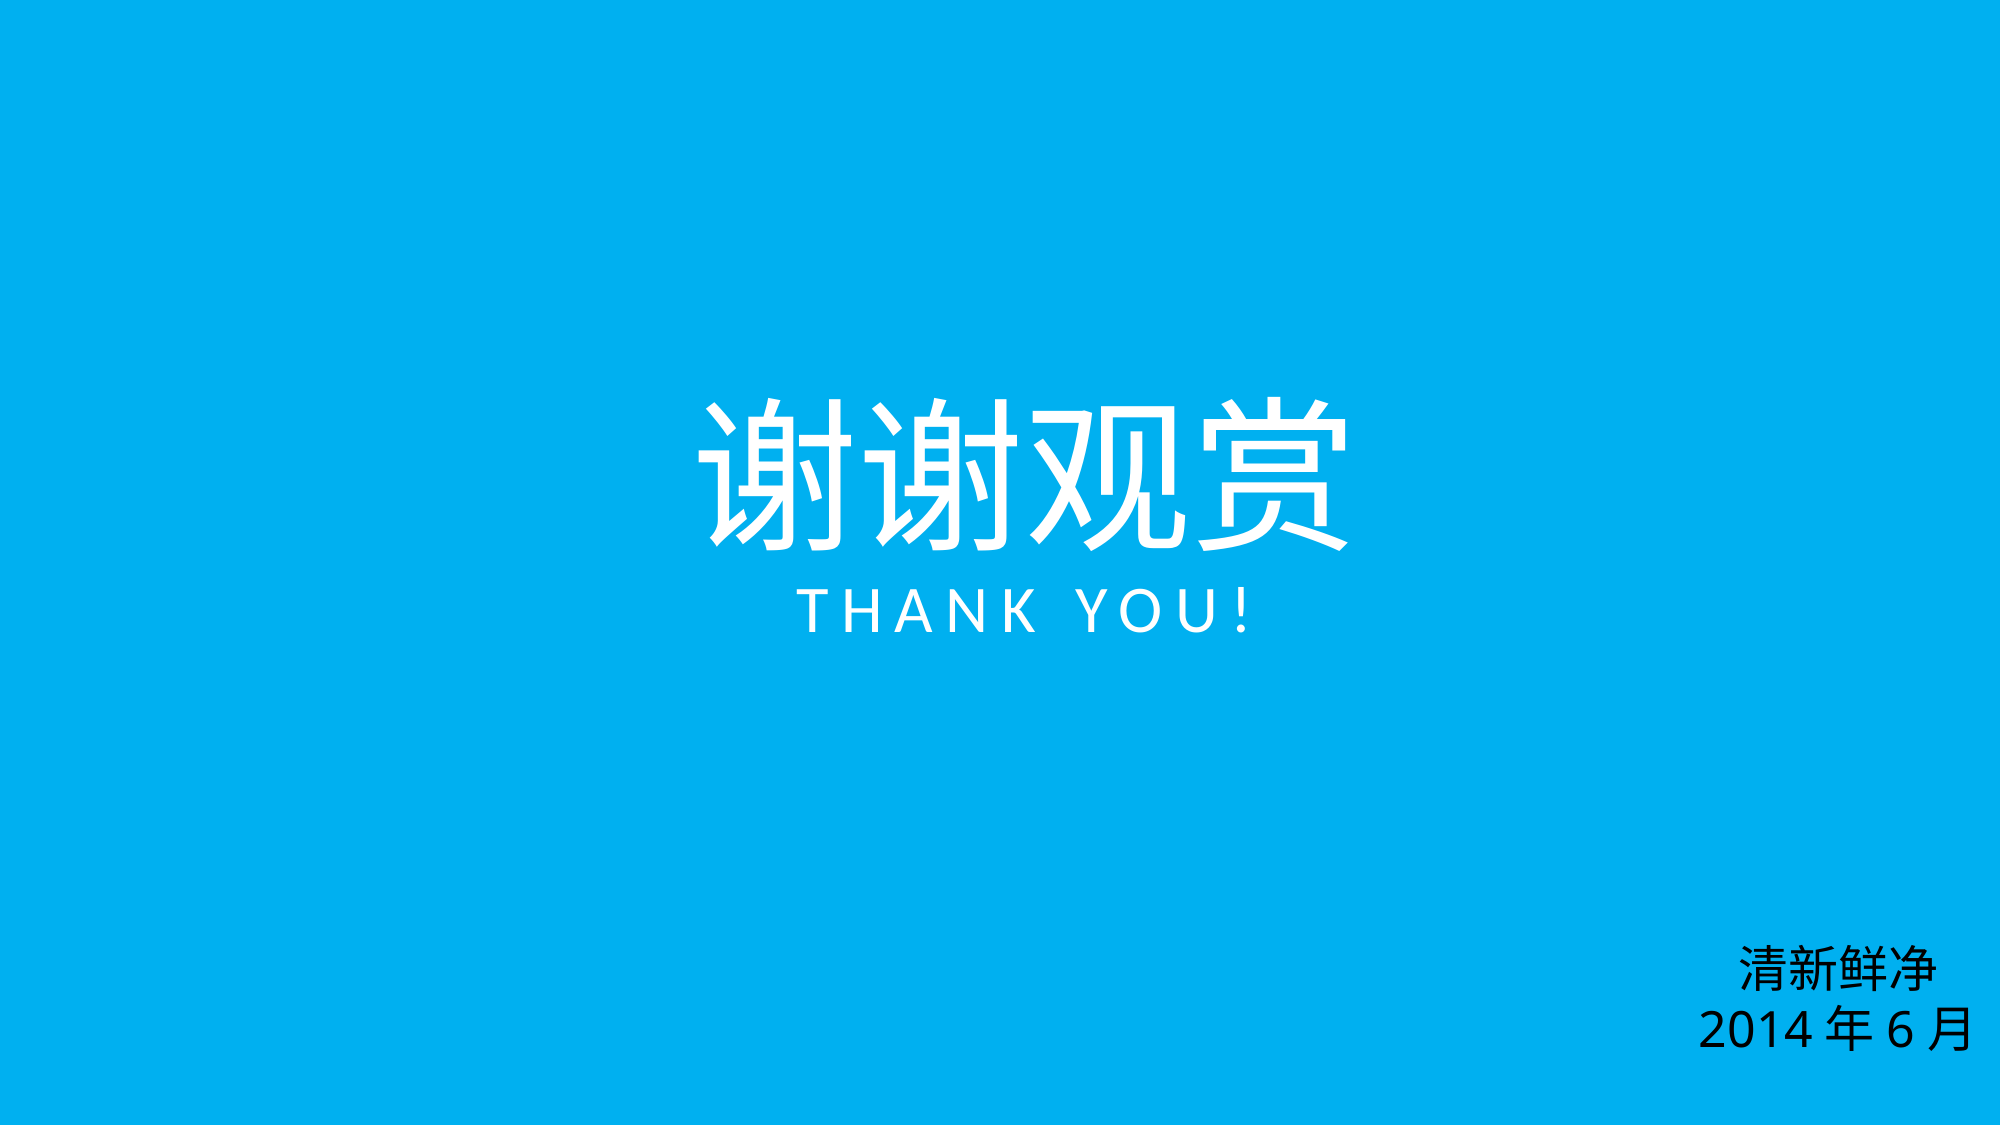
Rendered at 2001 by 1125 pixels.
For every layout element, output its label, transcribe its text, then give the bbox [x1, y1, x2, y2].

text_box 谢谢观赏 [385, 364, 1664, 580]
text_box THANK YOU! [729, 558, 1320, 654]
text_box 清新鲜净 2014年6月 [1676, 930, 2000, 1066]
